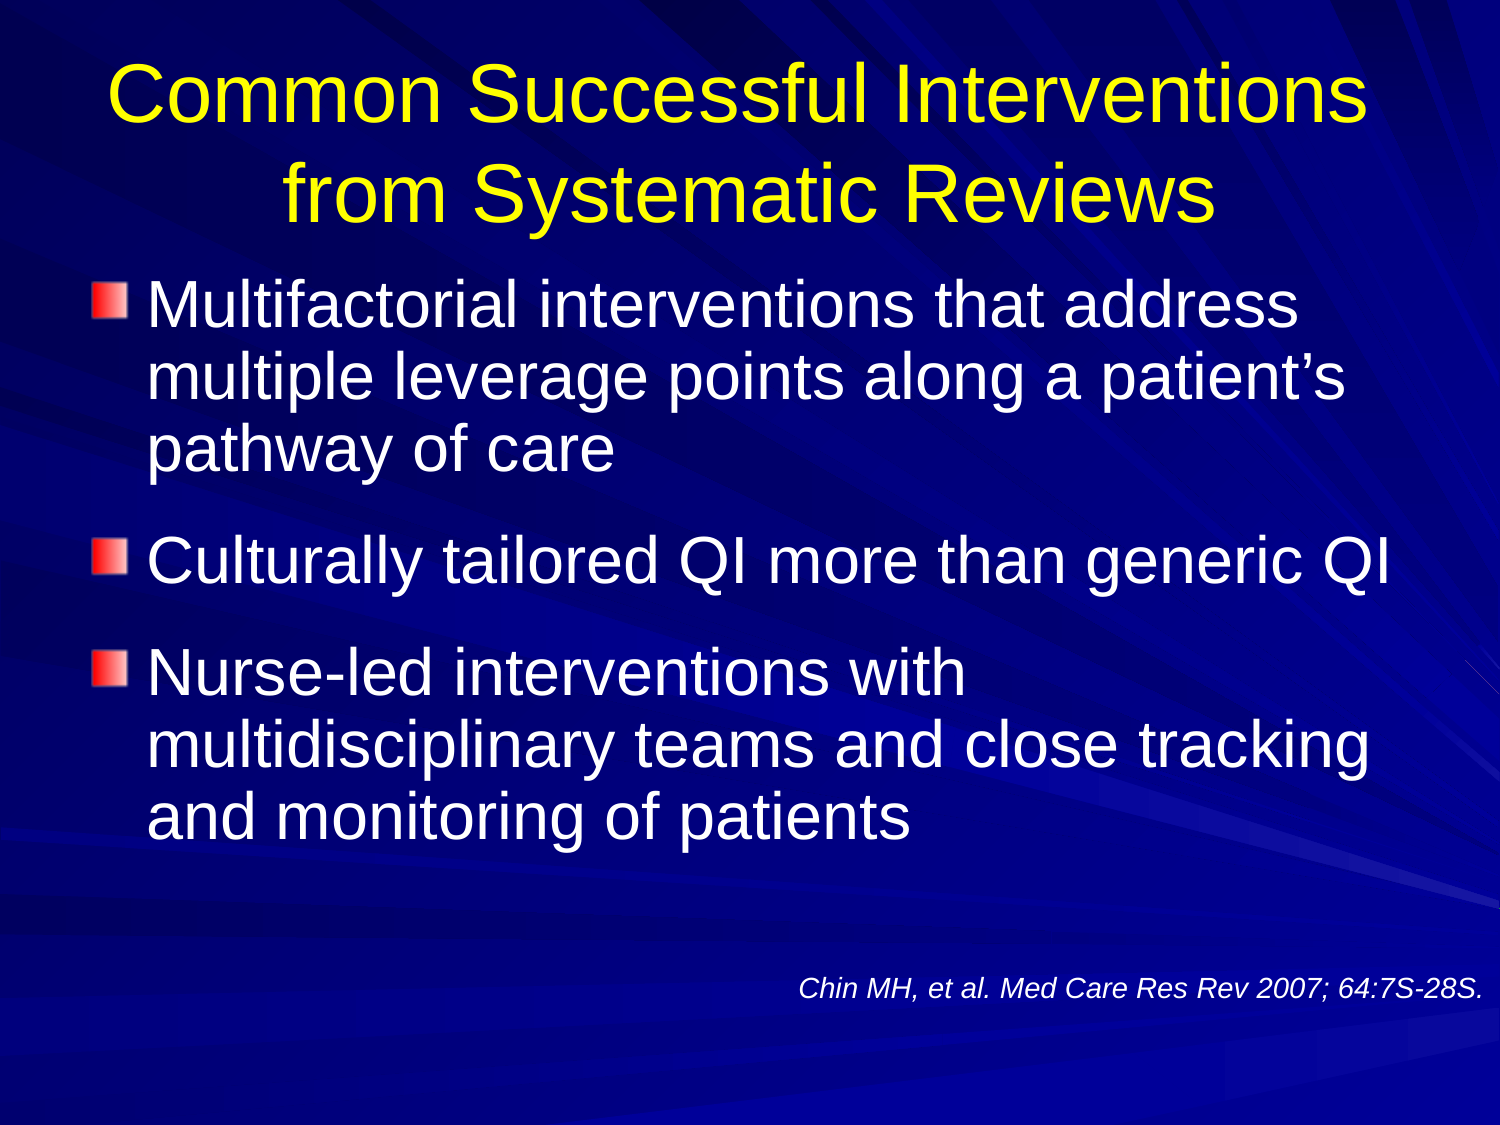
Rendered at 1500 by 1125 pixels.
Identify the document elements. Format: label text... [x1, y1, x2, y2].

picture [90, 648, 132, 691]
text_box Chin MH, et al. Med Care Res Rev 2007; 64:7S-28S. [125, 962, 1500, 1013]
list Multifactorial interventions that address multiple leverage points along a patient’s pathway of care Culturally tailored QI more than generic QI Nurse-led interventions with multidisciplinary teams and close tracking and monitoring of patients [74, 262, 1426, 909]
picture [90, 280, 132, 323]
picture [90, 536, 132, 579]
title Common Successful Interventions from Systematic Reviews [74, 45, 1426, 234]
